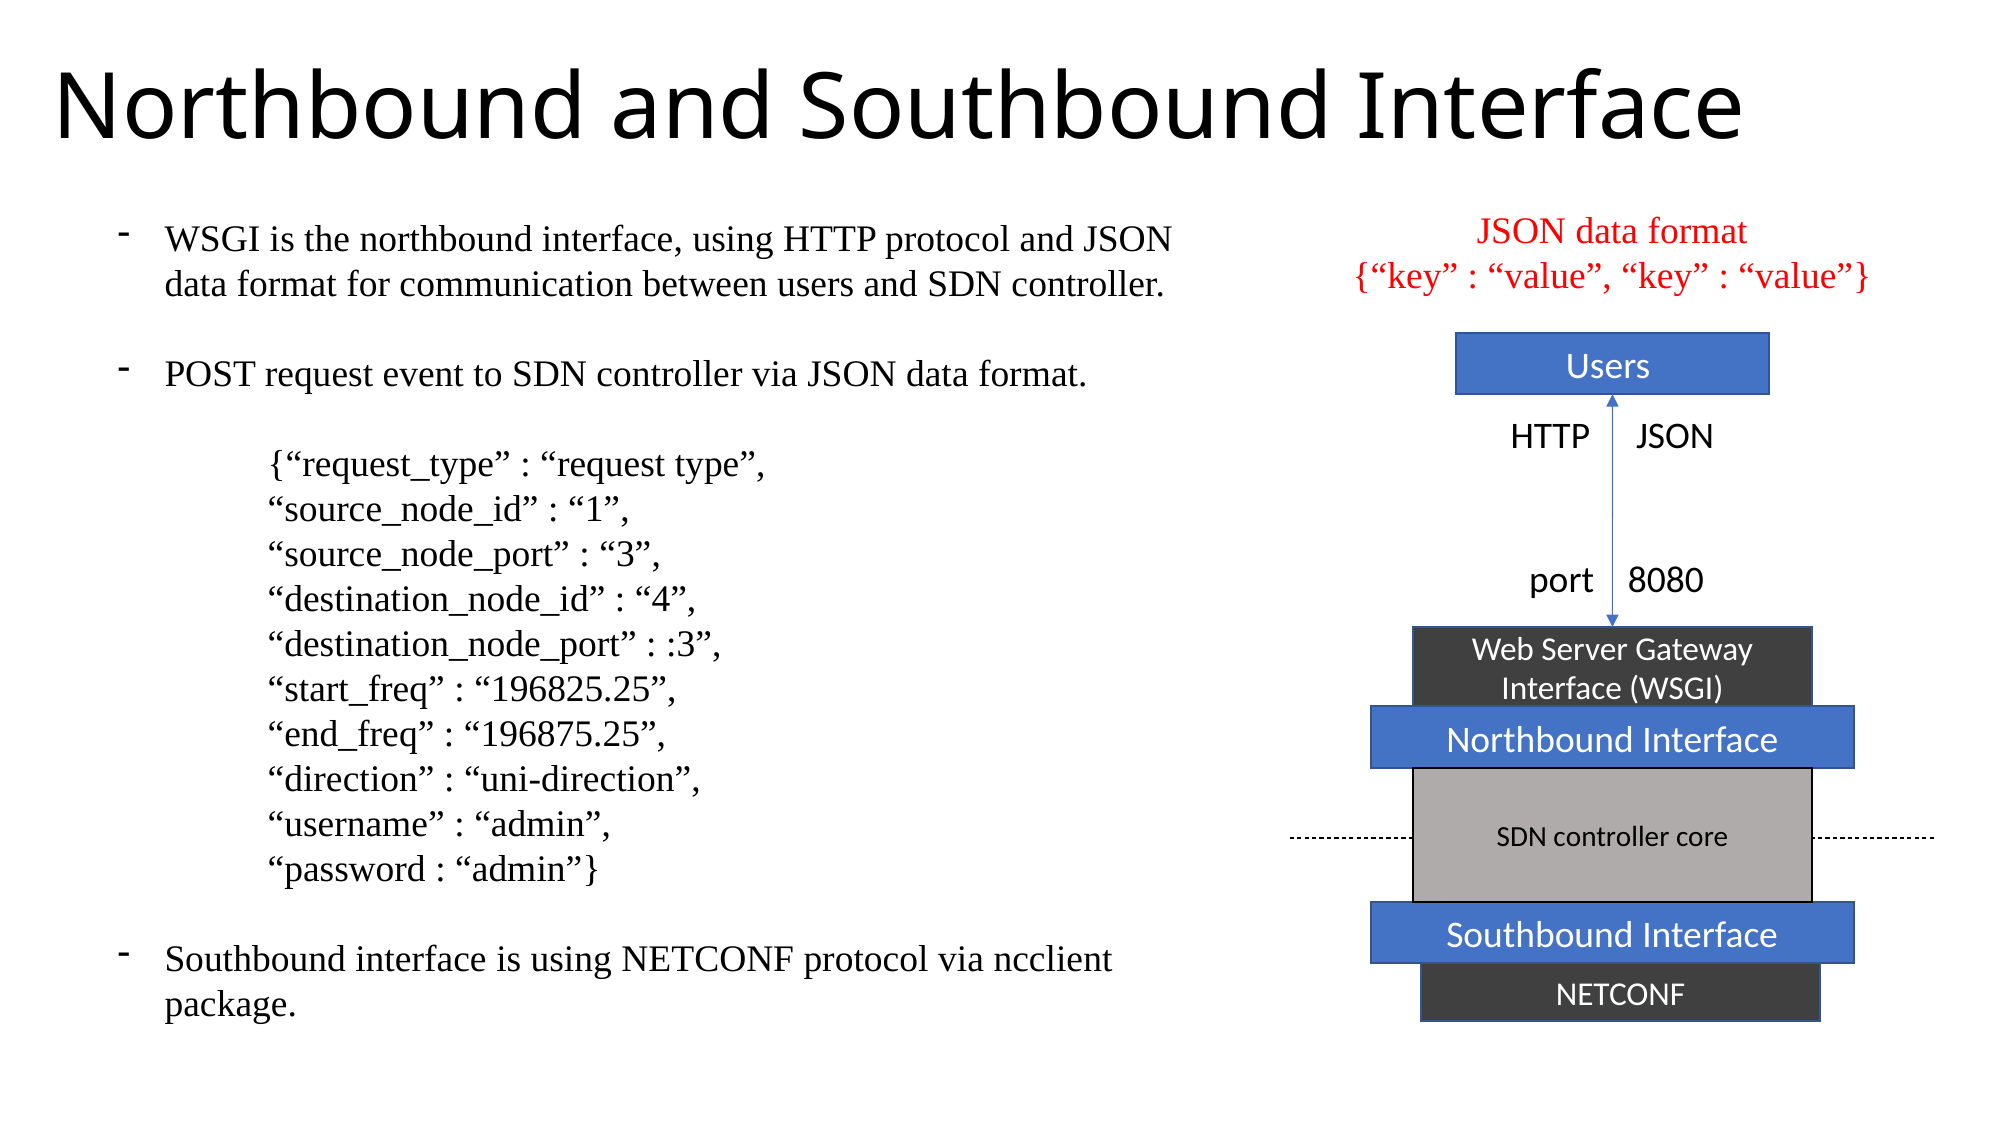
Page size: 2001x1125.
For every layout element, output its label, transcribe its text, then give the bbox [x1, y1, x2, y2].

text_box port 8080 [1613, 547, 1720, 608]
text_box Southbound Interface [1370, 901, 1855, 964]
text_box SDN controller core [1412, 767, 1813, 837]
title Northbound and Southbound Interface [37, 0, 1763, 218]
text_box SDN controller core [1412, 839, 1813, 903]
text_box JSON [1621, 403, 1730, 464]
text_box Users [1455, 332, 1770, 395]
text_box HTTP [1495, 403, 1606, 464]
text_box NETCONF [1420, 962, 1821, 1022]
text_box Northbound Interface [1370, 705, 1855, 769]
text_box JSON data format {“key” : “value”, “key” : “value”} [1337, 198, 1888, 304]
text_box port 8080 [1514, 547, 1612, 608]
text_box WSGI is the northbound interface, using HTTP protocol and JSON data format for communication between users and SDN controller. POST request event to SDN controller via JSON data format. {“request_type” : “request type”, “source_node_id” : “1”, “source_node_port” : “3”, “destination_node_id” : “4”, “destination_node_port” : :3”, “start_freq” : “196825.25”, “end_freq” : “196875.25”, “direction” : “uni-direction”, “username” : “admin”, “password : “admin”} Southbound interface is using NETCONF protocol via ncclient package. [102, 206, 1225, 1032]
text_box Web Server Gateway Interface (WSGI) [1412, 626, 1813, 707]
